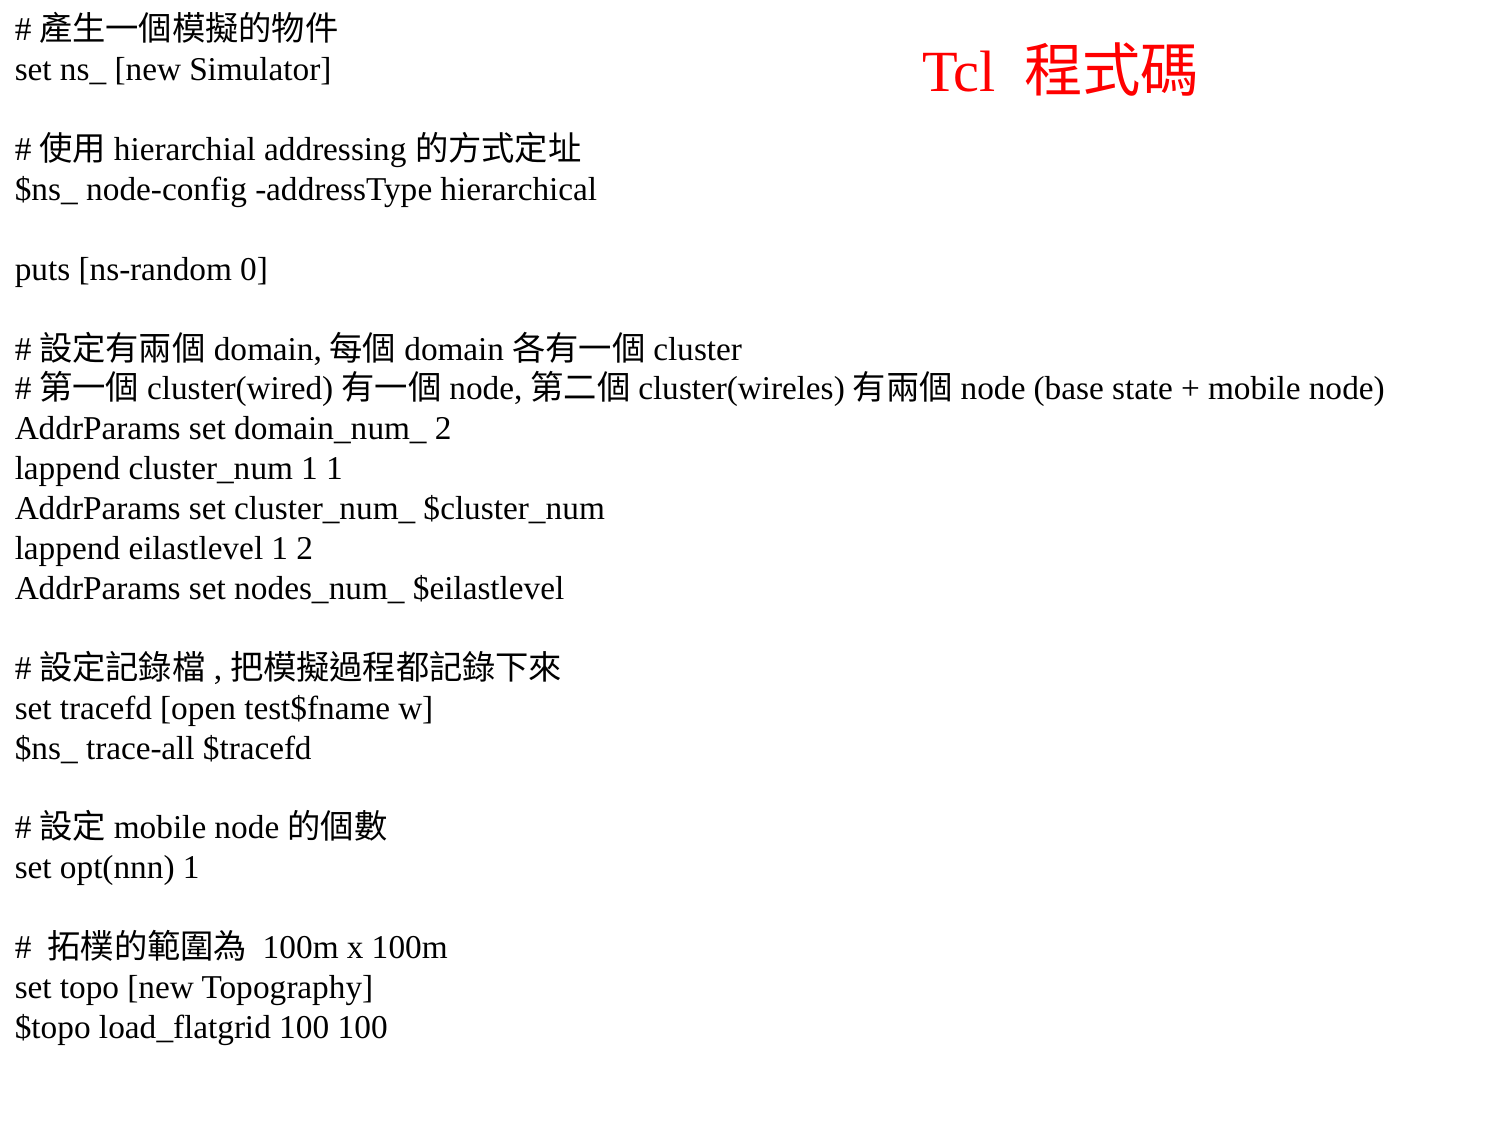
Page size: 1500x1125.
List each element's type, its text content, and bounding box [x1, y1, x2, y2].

text_box #產生一個模擬的物件 set ns_ [new Simulator] #使用hierarchial addressing的方式定址 $ns_ node-config -addressType hierarchical puts [ns-random 0] #設定有兩個domain,每個domain各有一個cluster #第一個cluster(wired)有一個node,第二個cluster(wireles)有兩個node (base state + mobile node) AddrParams set domain_num_ 2 lappend cluster_num 1 1 AddrParams set cluster_num_ $cluster_num lappend eilastlevel 1 2 AddrParams set nodes_num_ $eilastlevel #設定記錄檔,把模擬過程都記錄下來 set tracefd [open test$fname w] $ns_ trace-all $tracefd #設定mobile node的個數 set opt(nnn) 1 # 拓樸的範圍為 100m x 100m set topo [new Topography] $topo load_flatgrid 100 100 [0, 0, 1500, 1053]
text_box Tcl 程式碼 [907, 26, 1214, 111]
